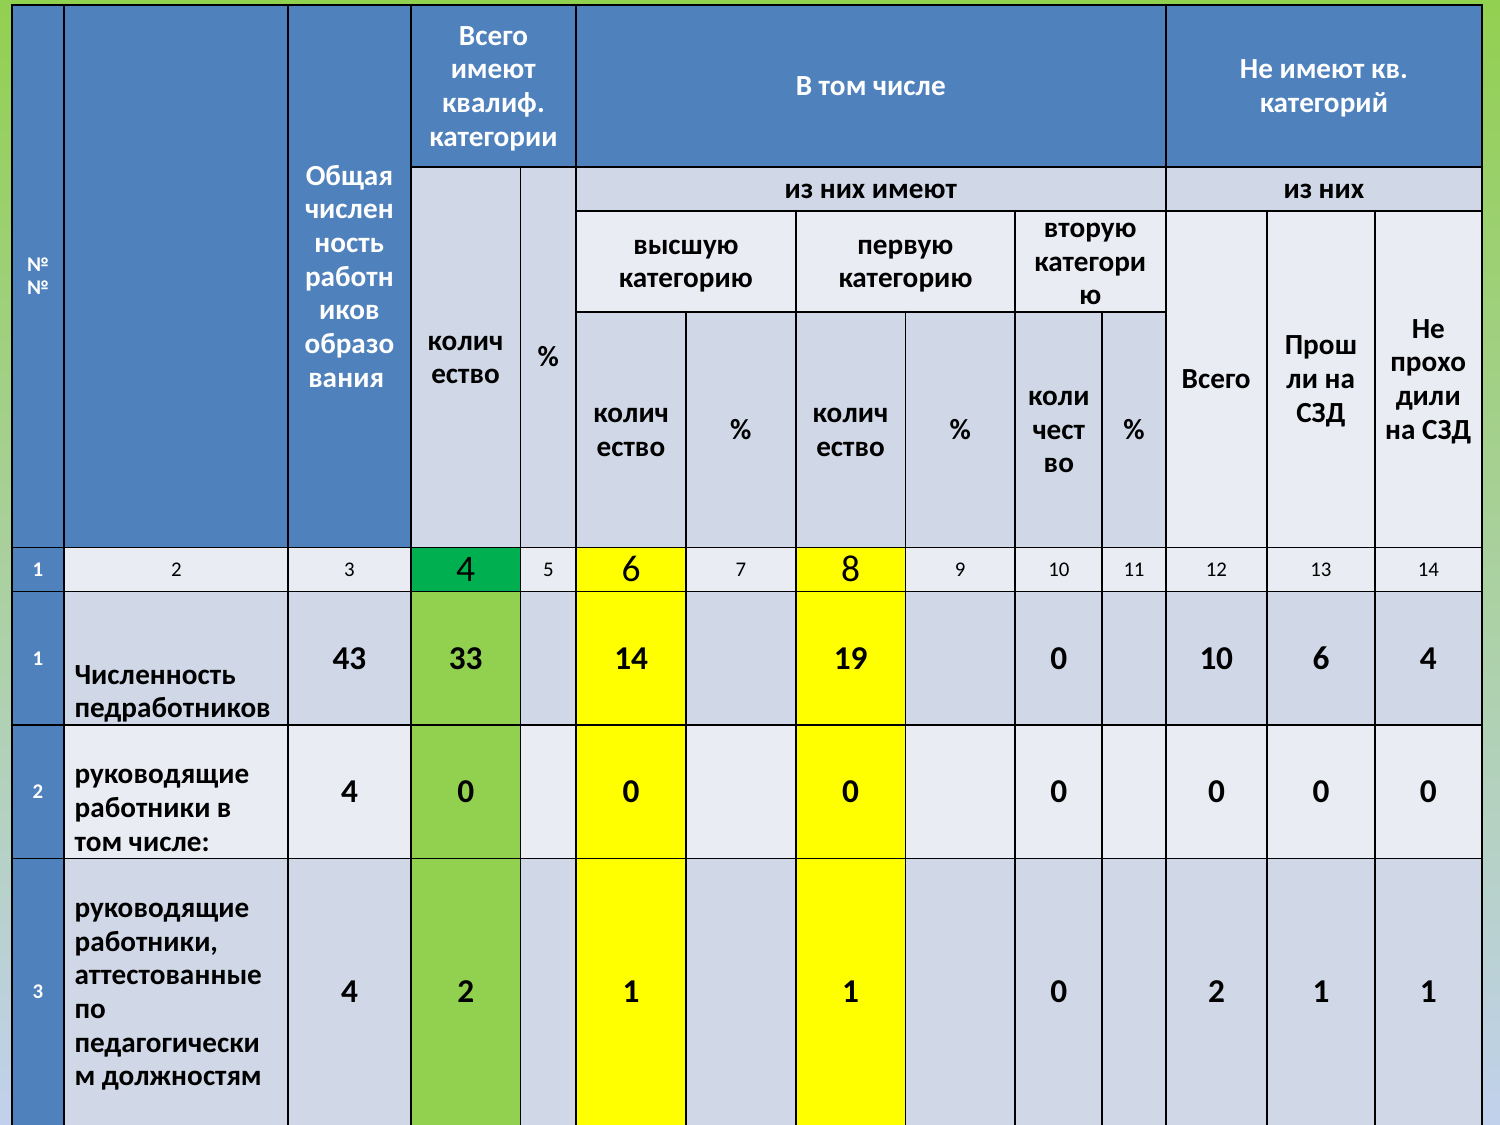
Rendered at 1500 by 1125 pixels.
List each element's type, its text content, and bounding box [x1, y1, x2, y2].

table_cell 43 [289, 592, 410, 724]
table_cell 0 [1376, 726, 1481, 858]
table_cell 13 [1268, 548, 1374, 591]
table_cell % [906, 313, 1014, 547]
table_cell 0 [1167, 726, 1266, 858]
table_cell высшую категорию [577, 212, 795, 311]
table_cell % [1103, 313, 1165, 547]
table_cell [906, 859, 1014, 1125]
table_cell [521, 726, 575, 858]
table_header В том числе [577, 6, 1165, 166]
table_cell [1103, 726, 1165, 858]
table_cell [521, 592, 575, 724]
table_cell 33 [412, 592, 520, 724]
table_cell 4 [412, 548, 520, 591]
table_cell 1 [577, 859, 685, 1125]
table_cell 4 [1376, 592, 1481, 724]
table_cell [687, 592, 795, 724]
table_cell 3 [289, 548, 410, 591]
table_cell 6 [577, 548, 685, 591]
table_cell 0 [1016, 726, 1101, 858]
table_cell [1103, 859, 1165, 1125]
table_header [65, 6, 287, 547]
table_cell Численность педработников [65, 592, 287, 724]
table_cell количество [577, 313, 685, 547]
table_cell 0 [797, 726, 905, 858]
table_cell 2 [65, 548, 287, 591]
table_cell количество [797, 313, 905, 547]
table_cell 19 [797, 592, 905, 724]
table_cell 2 [412, 859, 520, 1125]
table_cell 0 [577, 726, 685, 858]
table_header Всего имеют квалиф. категории [412, 6, 575, 166]
table_cell 10 [1016, 548, 1101, 591]
table_header №№ [13, 6, 63, 547]
table_cell 12 [1167, 548, 1266, 591]
table_cell Всего [1167, 212, 1266, 547]
table_cell 0 [1016, 592, 1101, 724]
table_cell 0 [412, 726, 520, 858]
table_cell [1103, 592, 1165, 724]
table_cell Прошли на СЗД [1268, 212, 1374, 547]
table_cell количество [1016, 313, 1101, 547]
table_cell 1 [13, 548, 63, 591]
table_cell 2 [13, 726, 63, 858]
table_cell из них имеют [577, 168, 1165, 210]
table_cell [687, 726, 795, 858]
table_cell [687, 859, 795, 1125]
title [112, 0, 1388, 4]
table_cell 0 [1016, 859, 1101, 1125]
table_cell [521, 859, 575, 1125]
table_cell из них [1167, 168, 1481, 210]
table_cell руководящие работники, аттестованные по педагогическим должностям [65, 859, 287, 1125]
table_cell 7 [687, 548, 795, 591]
table_cell 8 [797, 548, 905, 591]
table_cell руководящие работники в том числе: [65, 726, 287, 858]
table_cell [906, 726, 1014, 858]
table_cell 10 [1167, 592, 1266, 724]
table_cell первую категорию [797, 212, 1014, 311]
table_cell 2 [1167, 859, 1266, 1125]
table_header Не имеют кв. категорий [1167, 6, 1481, 166]
table_cell % [521, 168, 575, 547]
table_cell 11 [1103, 548, 1165, 591]
table_cell количество [412, 168, 520, 547]
table_cell 6 [1268, 592, 1374, 724]
table_cell 9 [906, 548, 1014, 591]
table_cell 1 [1268, 859, 1374, 1125]
table_header Общая численность работников образования [289, 6, 410, 547]
table_cell 5 [521, 548, 575, 591]
table_cell 4 [289, 726, 410, 858]
table_cell 4 [289, 859, 410, 1125]
table_cell 1 [1376, 859, 1481, 1125]
table_cell % [687, 313, 795, 547]
table_cell 3 [13, 859, 63, 1125]
table_cell 14 [1376, 548, 1481, 591]
table_cell 0 [1268, 726, 1374, 858]
table_cell 1 [13, 592, 63, 724]
table_cell 1 [797, 859, 905, 1125]
table_cell [906, 592, 1014, 724]
table_cell 14 [577, 592, 685, 724]
table_cell Не проходили на СЗД [1376, 212, 1481, 547]
table_cell вторую категорию [1016, 212, 1165, 311]
